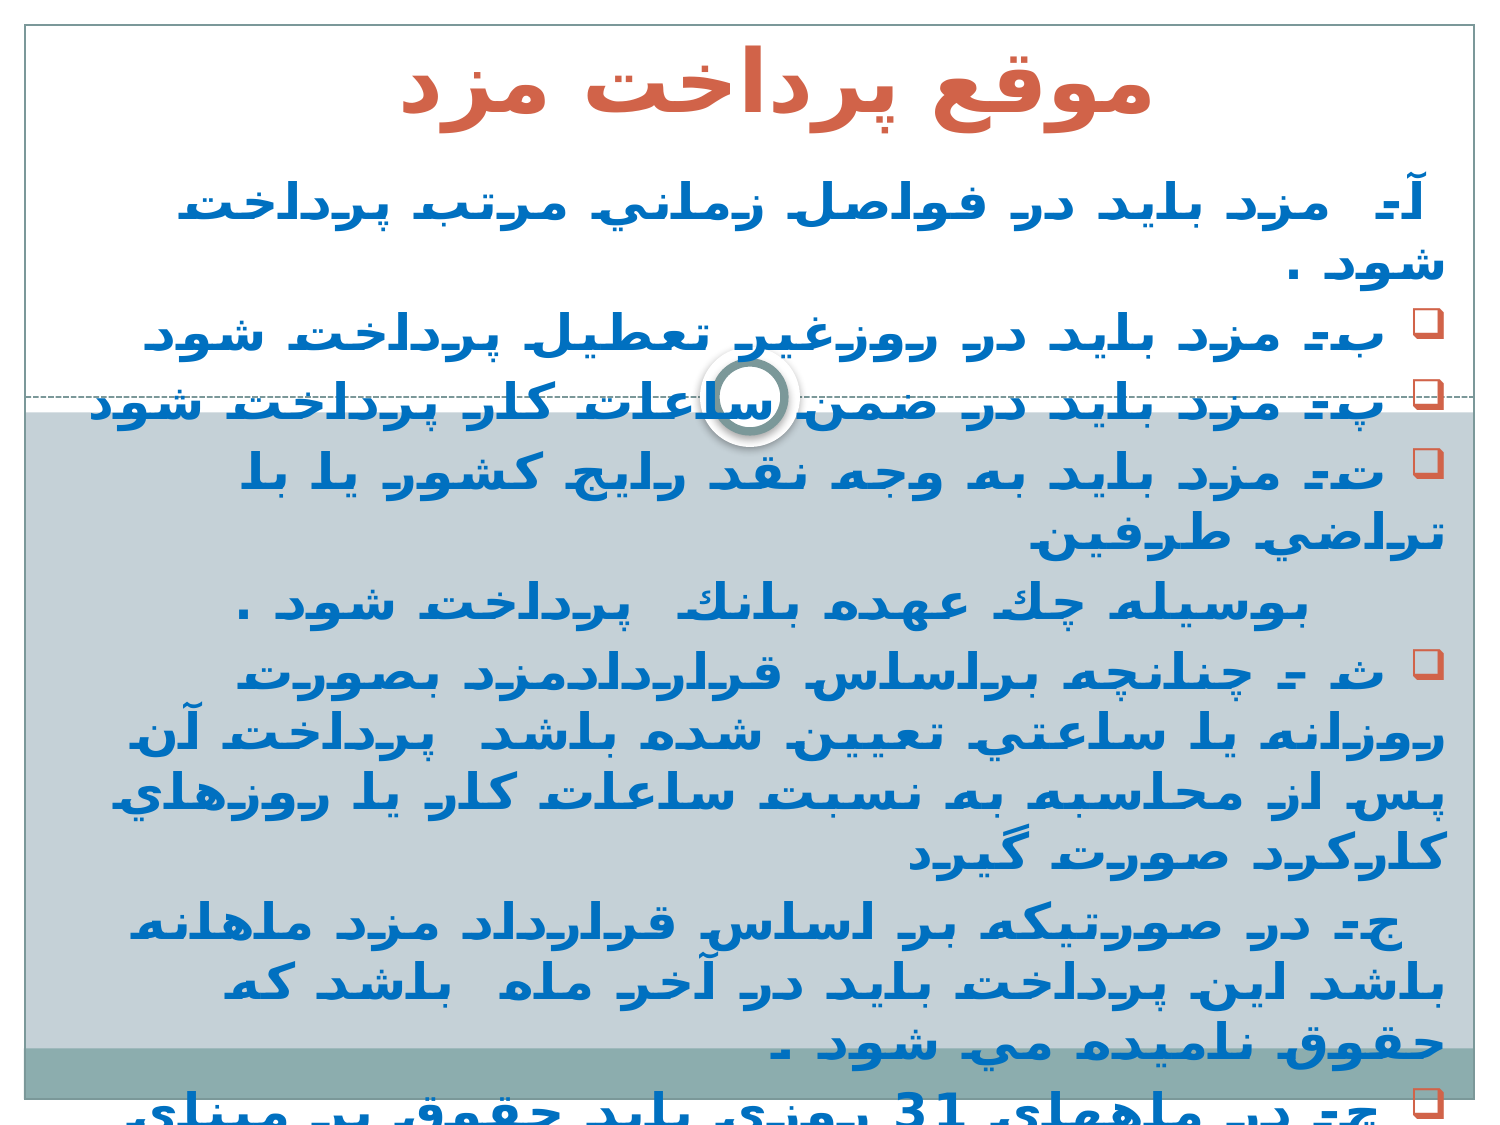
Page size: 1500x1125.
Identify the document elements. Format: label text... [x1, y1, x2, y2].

subtitle آ- مزد بايد در فواصل زماني مرتب پرداخت شود . ب- مزد بايد در روزغير تعطيل پرداخت شود پ- مزد بايد در ضمن ساعات كار پرداخت شود ت- مزد بايد به وجه نقد رايج كشور يا با تراضي طرفين بوسيله چك عهده بانك پرداخت شود . ث – چنانچه براساس قراردادمزد بصورت روزانه يا ساعتي تعيين شده باشد پرداخت آن پس از محاسبه به نسبت ساعات كار يا روزهاي كاركرد صورت گيرد ج- در صورتيكه بر اساس قرارداد مزد ماهانه باشد اين پرداخت بايد در آخر ماه باشد كه حقوق ناميده مي شود . چ- در ماههاي 31 روزي بايد حقوق بر مبناي 31 روز محاسبه و به كارگر پرداخت شود [37, 162, 1463, 1063]
title موقع پرداخت مزد [125, 0, 1400, 138]
